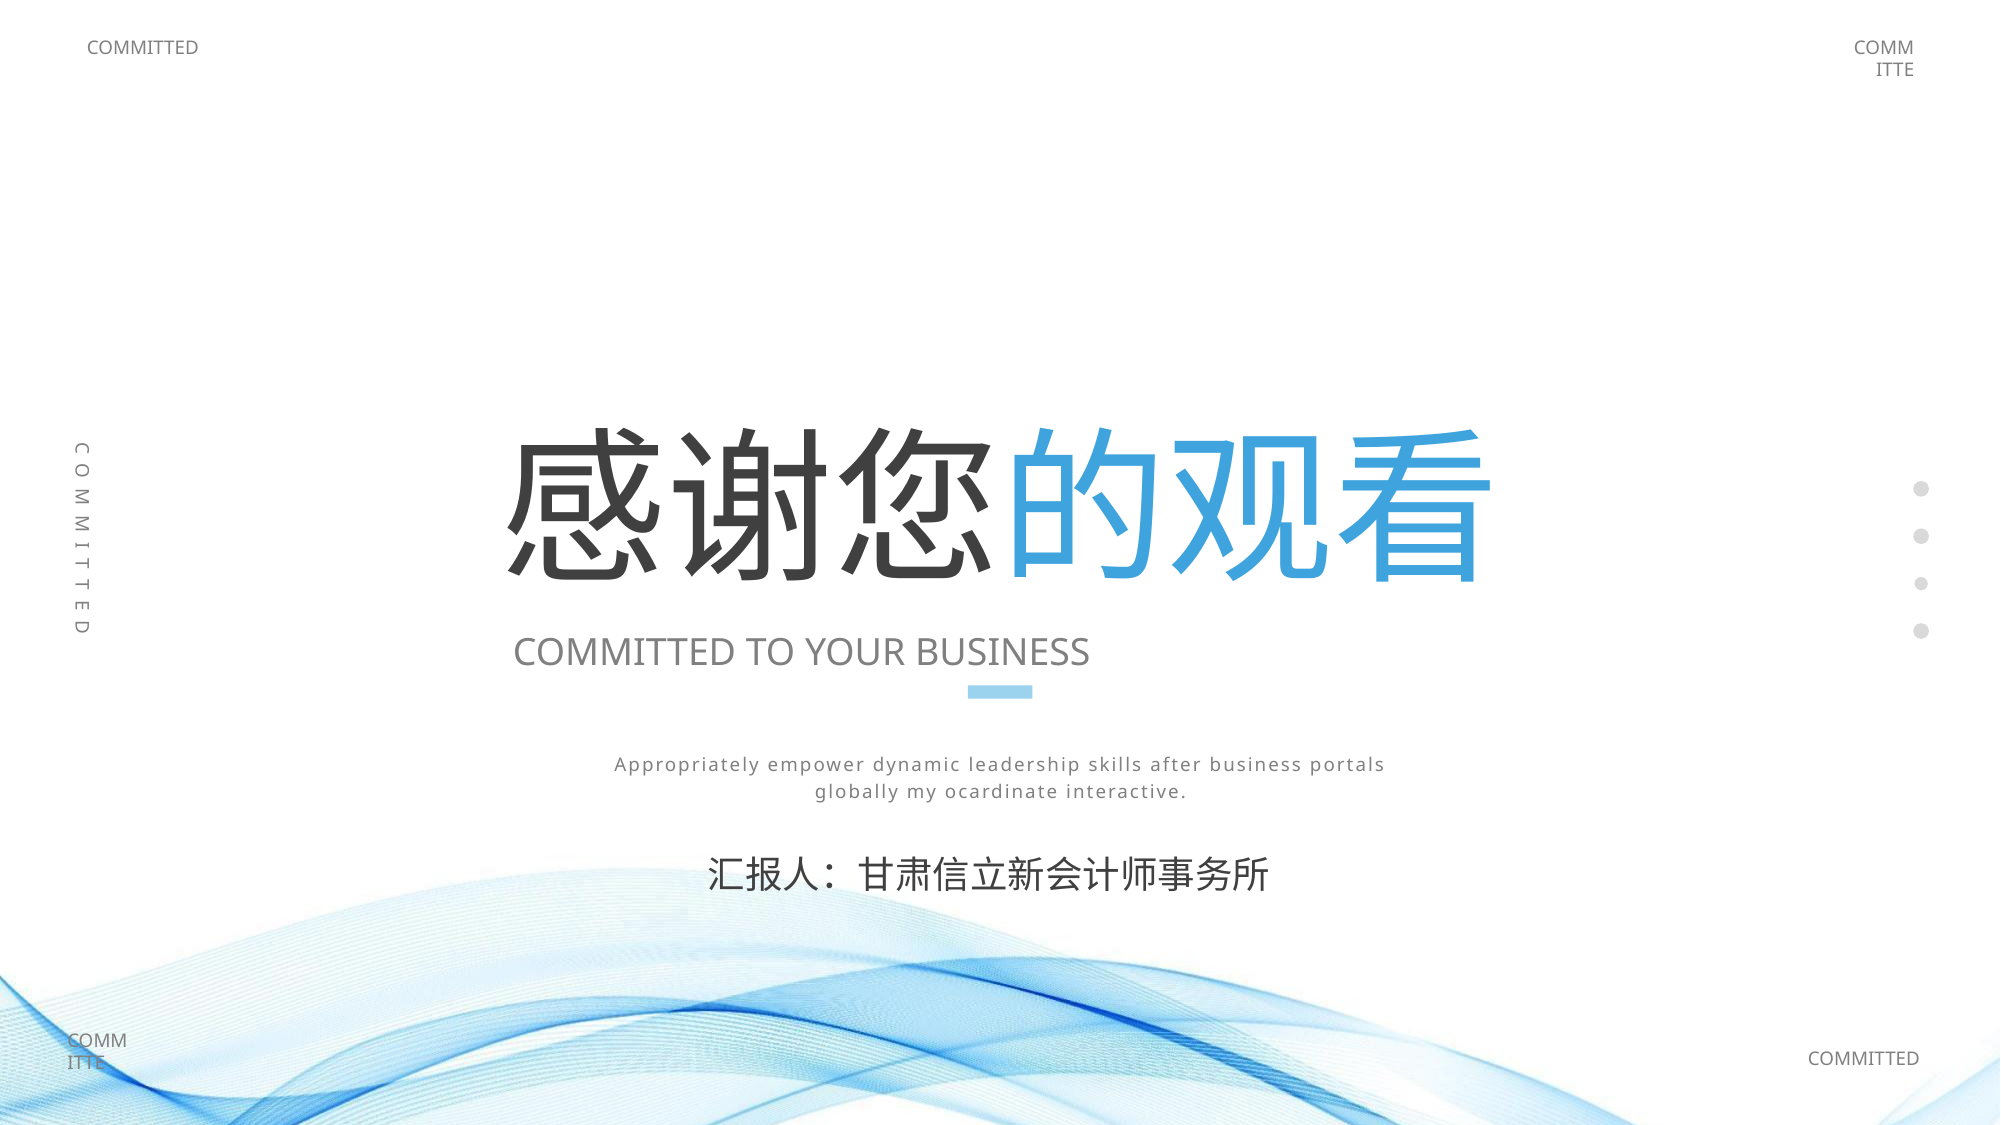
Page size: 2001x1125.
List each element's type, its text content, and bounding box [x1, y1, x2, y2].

text_box COMMITTED [72, 28, 362, 66]
text_box C O M M I T T E D [48, 427, 102, 583]
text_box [1913, 480, 1929, 639]
picture [0, 583, 2000, 1125]
text_box COMM ITTE [1639, 28, 1929, 88]
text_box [219, 180, 1781, 904]
